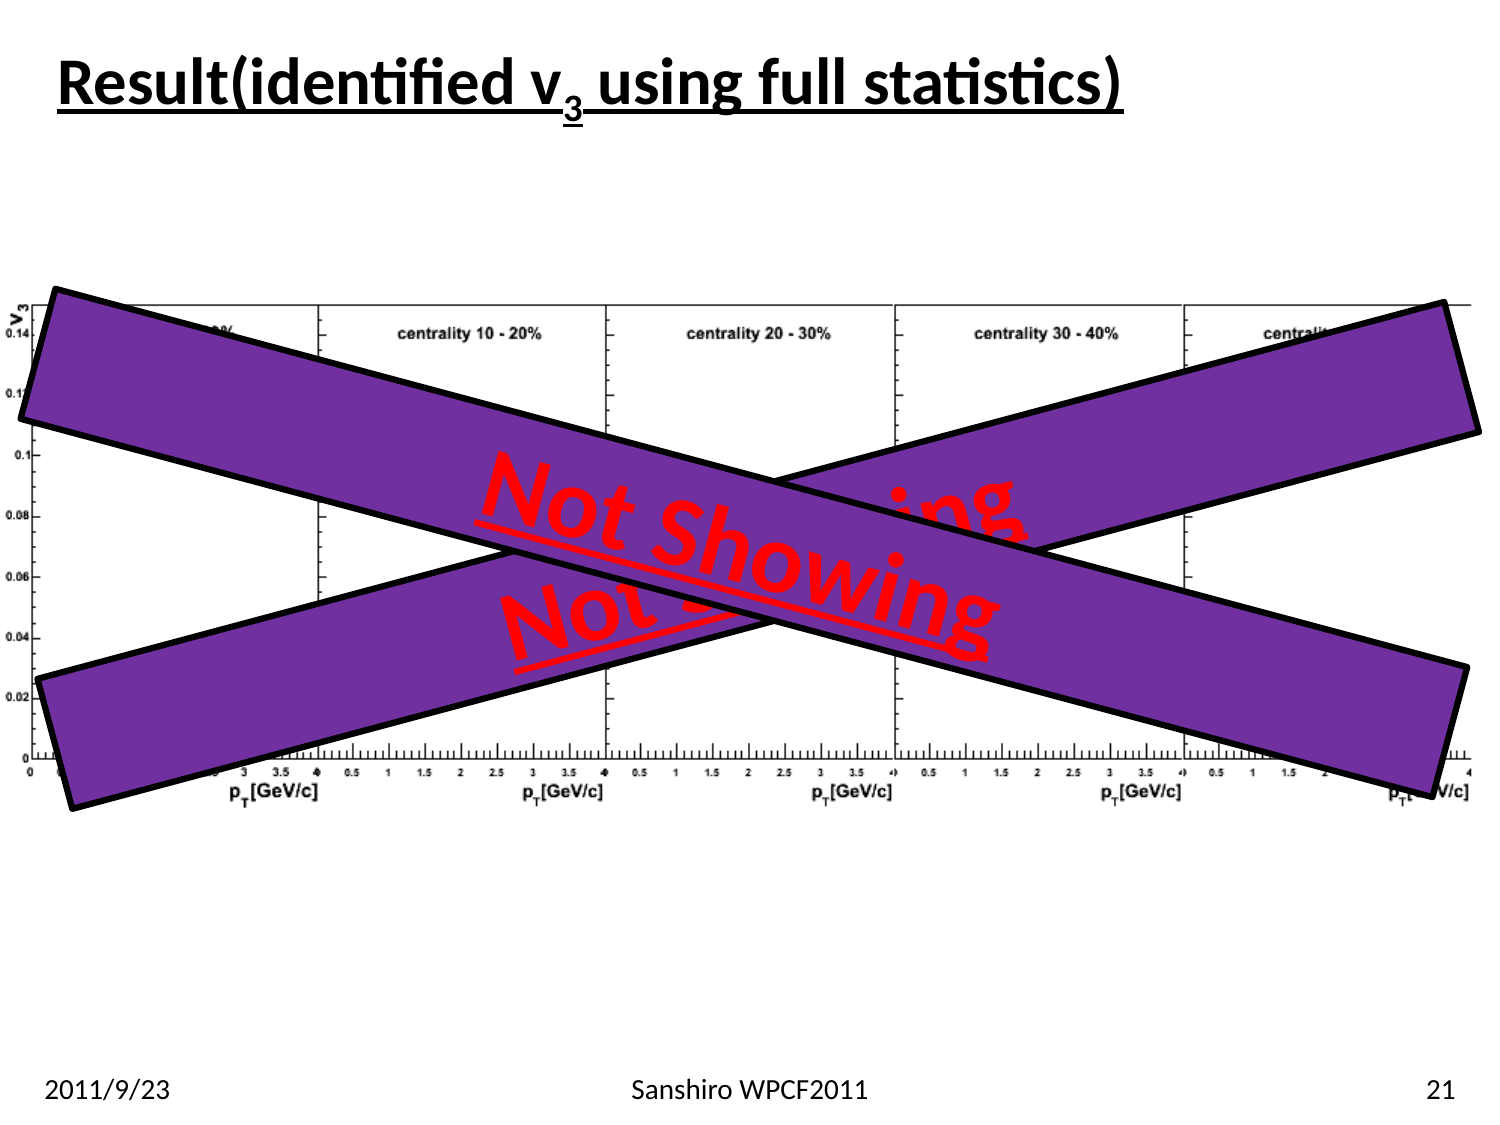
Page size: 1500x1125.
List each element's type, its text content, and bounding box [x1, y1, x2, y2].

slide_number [29, 1057, 380, 1118]
text_box Result(identified v3 using full statistics) [42, 30, 1139, 137]
picture [0, 249, 1500, 811]
slide_number 21 [1120, 1057, 1471, 1118]
footer Sanshiro WPCF2011 [512, 1057, 988, 1118]
